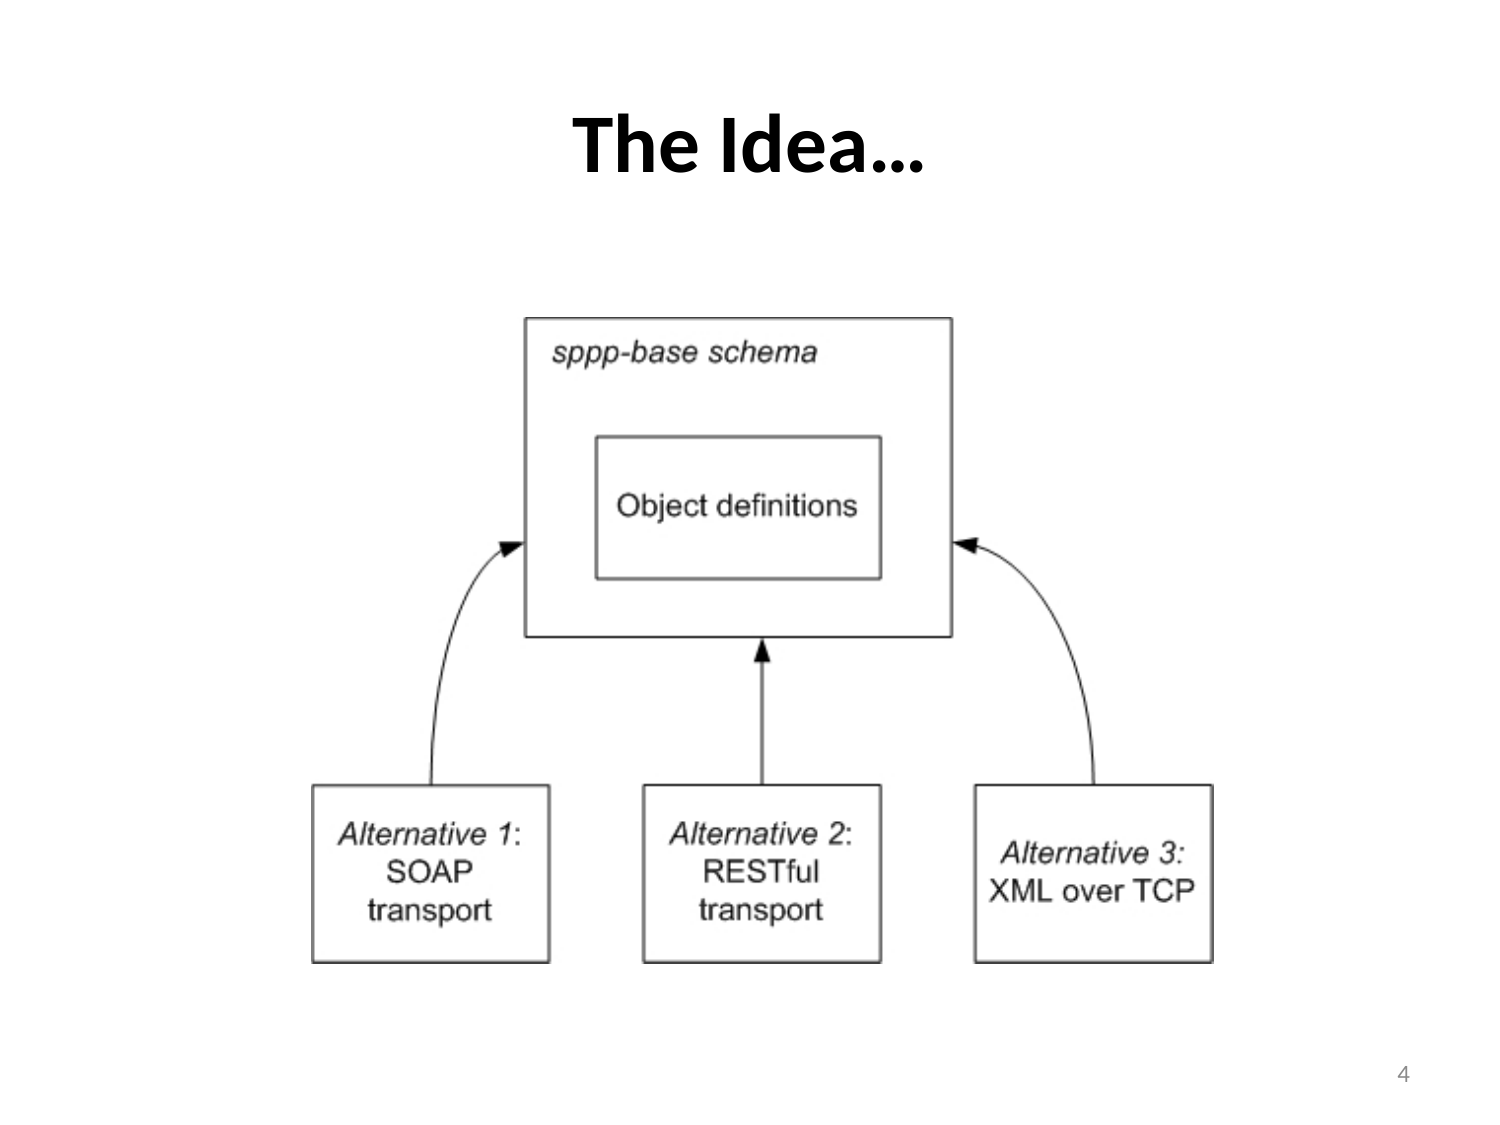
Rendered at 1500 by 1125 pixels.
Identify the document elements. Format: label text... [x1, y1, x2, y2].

slide_number 3 [1074, 1042, 1425, 1103]
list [174, 316, 1351, 964]
title The Idea… [75, 45, 1425, 233]
